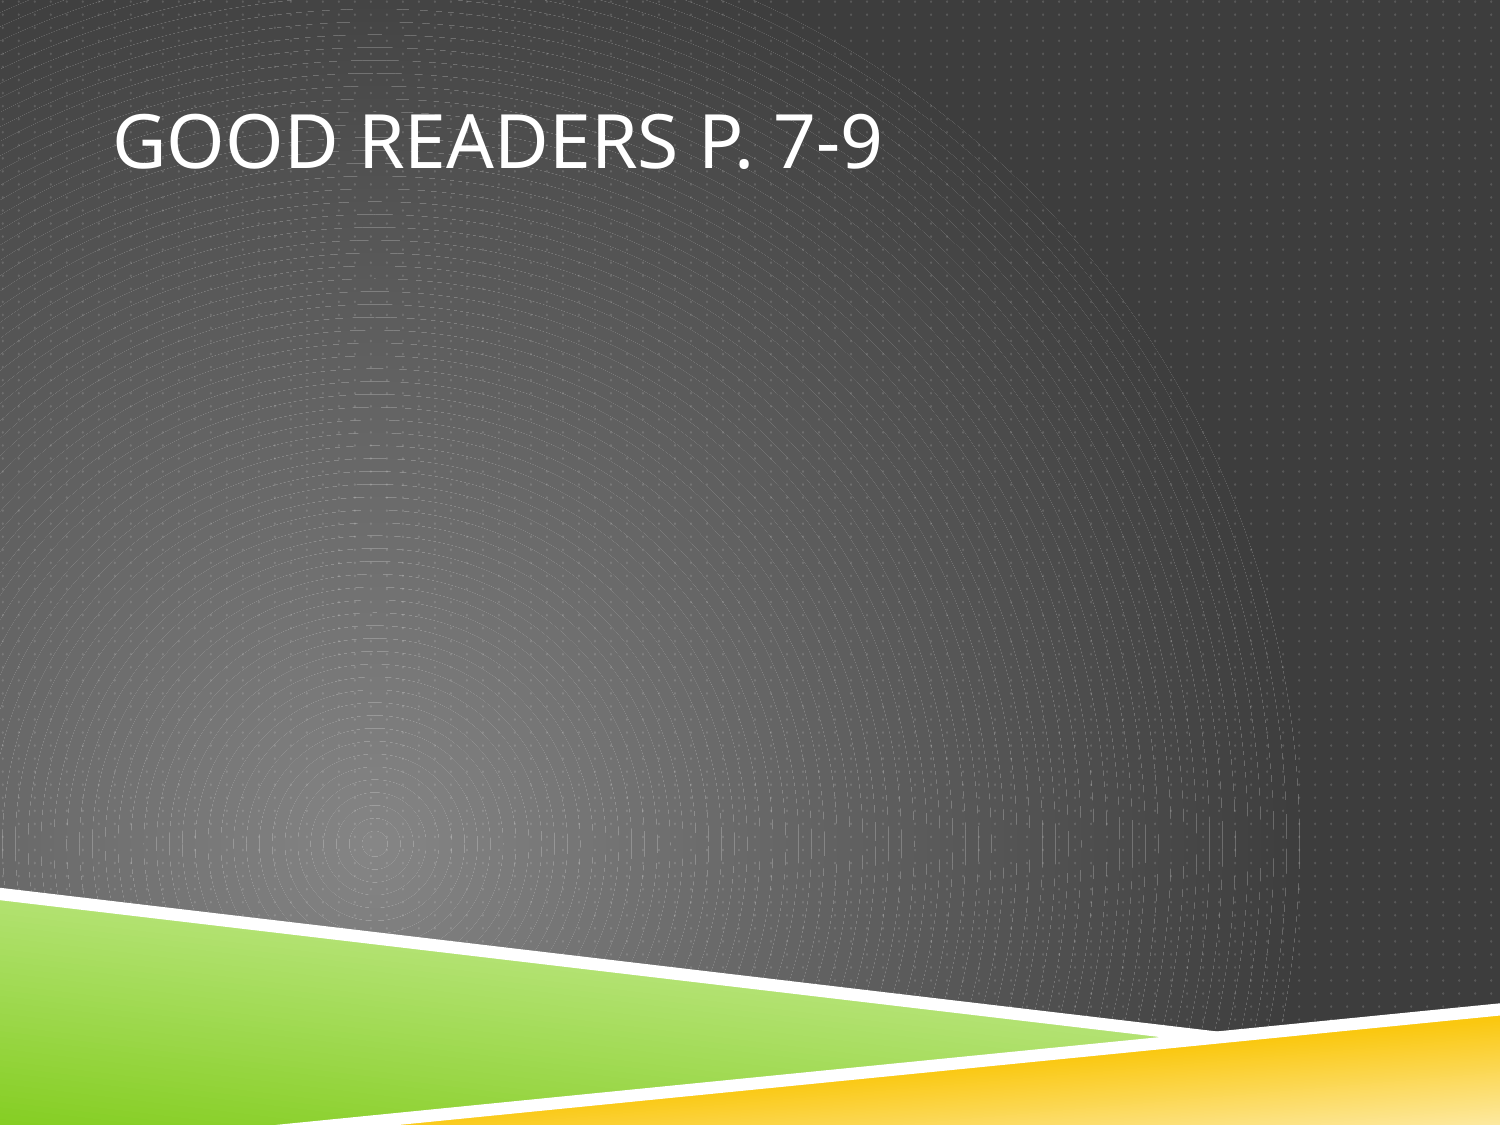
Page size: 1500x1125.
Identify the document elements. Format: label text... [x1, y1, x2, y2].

title Good Readers p. 7-9 [112, 45, 1388, 233]
